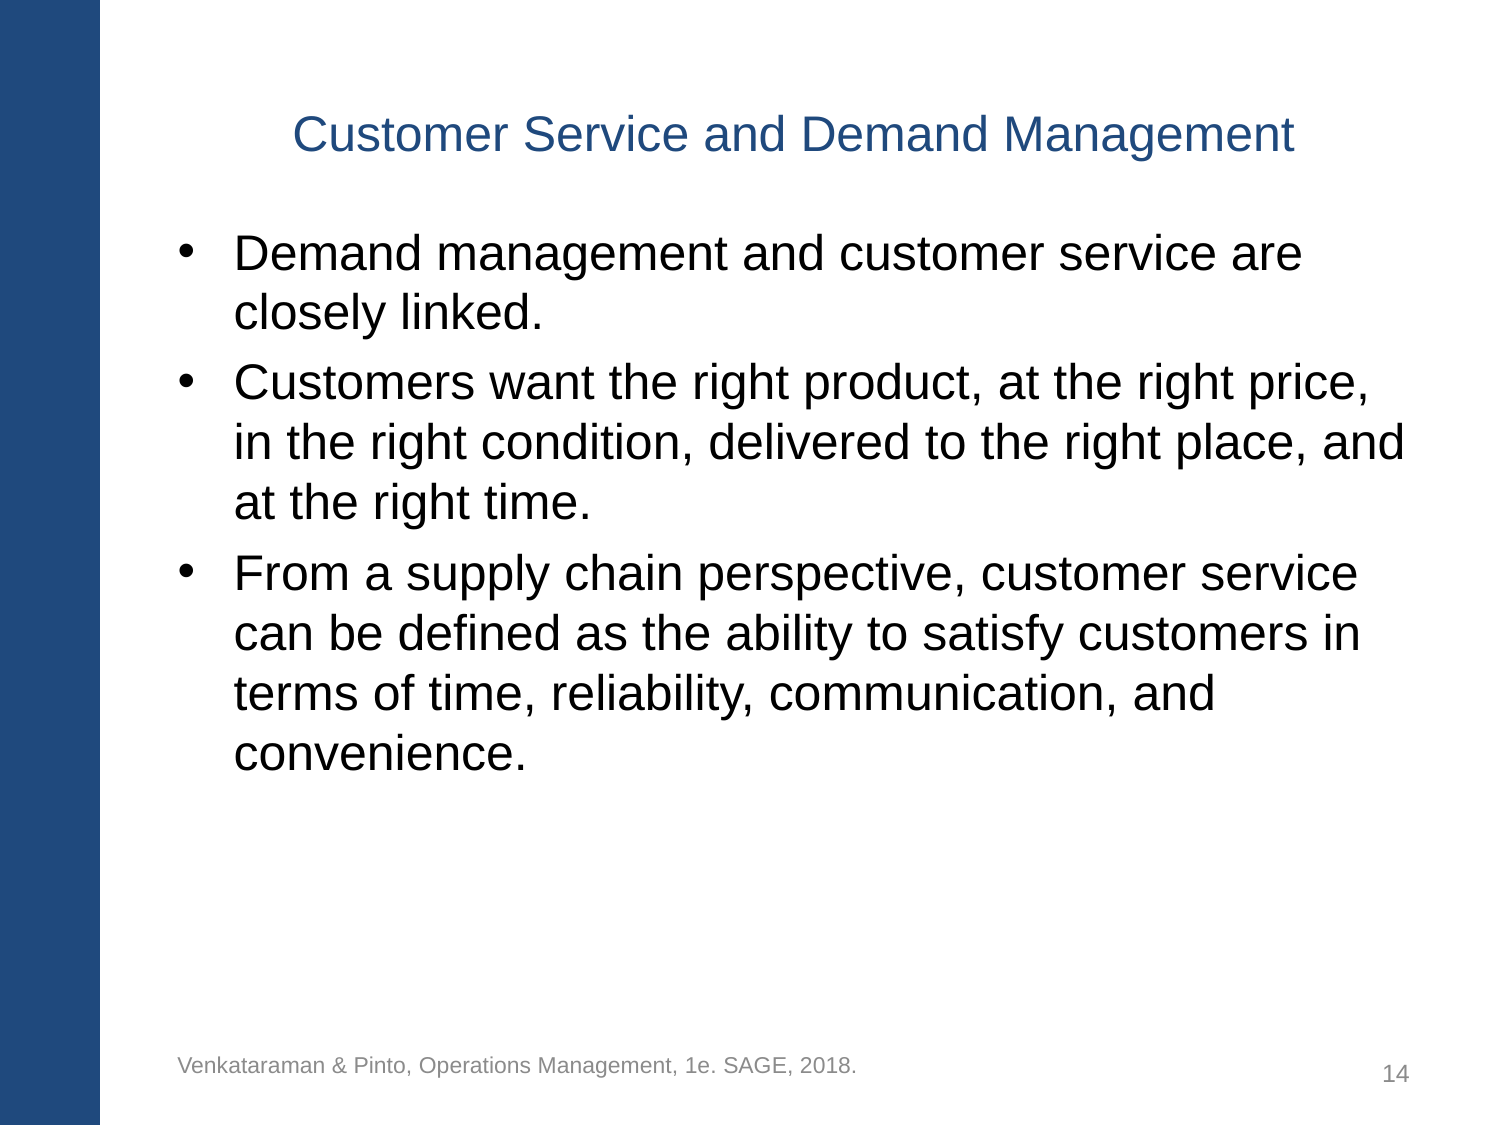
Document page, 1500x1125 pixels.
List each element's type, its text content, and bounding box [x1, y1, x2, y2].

slide_number 14 [1350, 1042, 1425, 1103]
footer Venkataraman & Pinto, Operations Management, 1e. SAGE, 2018. [162, 1042, 1313, 1103]
list Demand management and customer service are closely linked. Customers want the right product, at the right price, in the right condition, delivered to the right place, and at the right time. From a supply chain perspective, customer service can be defined as the ability to satisfy customers in terms of time, reliability, communication, and convenience. [162, 212, 1425, 1013]
title Customer Service and Demand Management [162, 37, 1425, 212]
